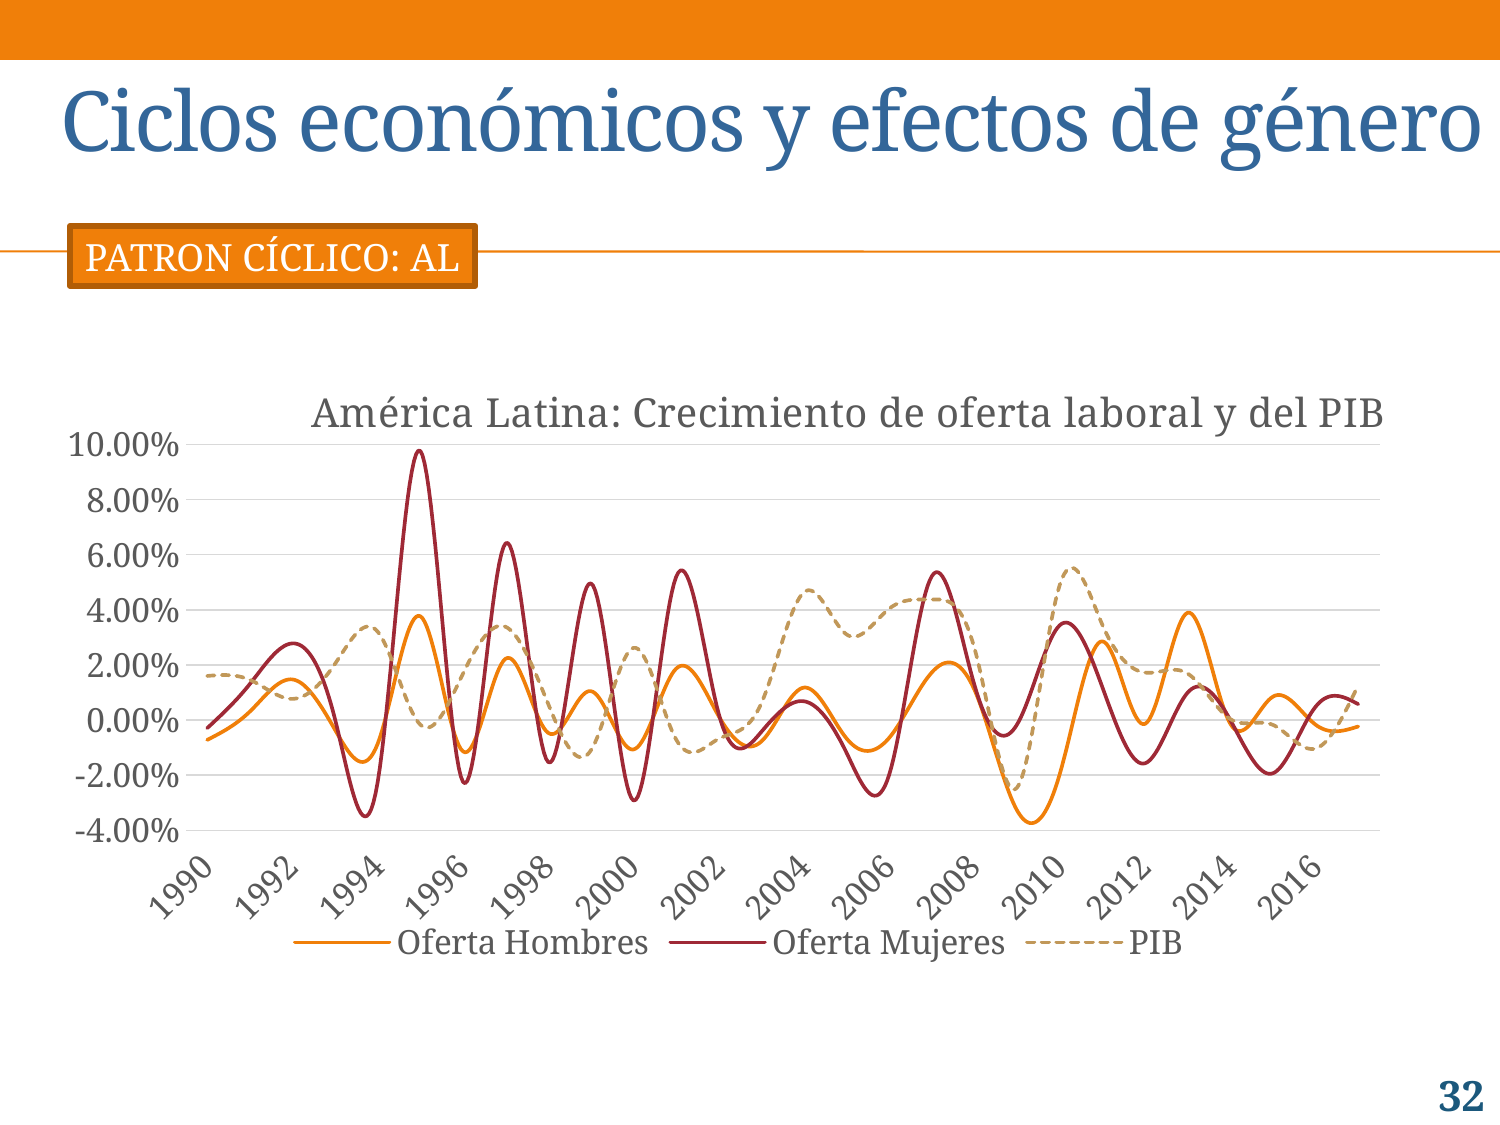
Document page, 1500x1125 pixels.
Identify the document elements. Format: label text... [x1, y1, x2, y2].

slide_number 32 [1325, 1071, 1500, 1125]
chart [33, 346, 1448, 972]
title Ciclos económicos y efectos de género [0, 36, 1500, 199]
text_box PATRON CÍCLICO: AL [67, 223, 478, 289]
